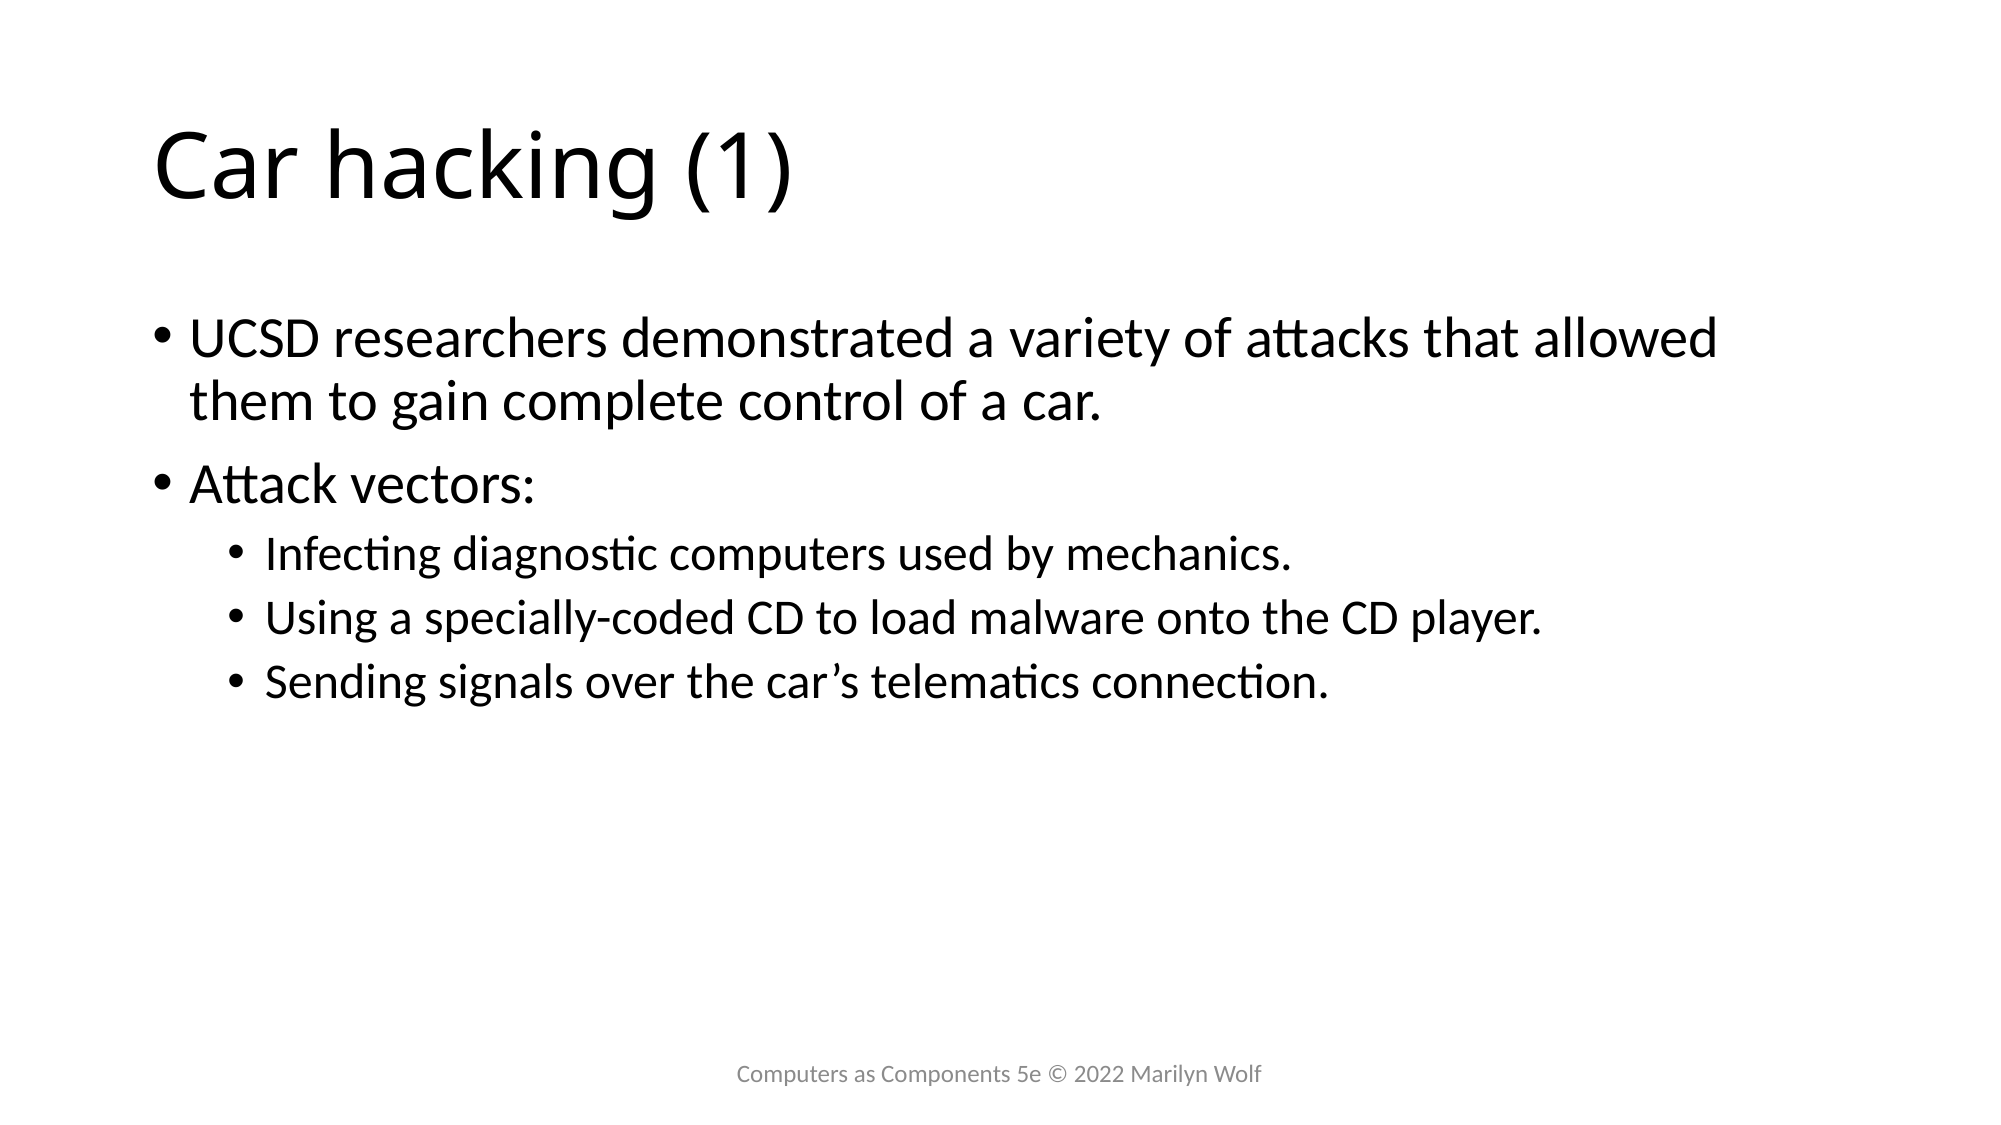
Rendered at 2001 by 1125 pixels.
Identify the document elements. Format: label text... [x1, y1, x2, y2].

footer Computers as Components 5e © 2022 Marilyn Wolf [662, 1042, 1338, 1103]
list UCSD researchers demonstrated a variety of attacks that allowed them to gain complete control of a car. Attack vectors: Infecting diagnostic computers used by mechanics. Using a specially-coded CD to load malware onto the CD player. Sending signals over the car’s telematics connection. [137, 299, 1863, 1014]
title Car hacking (1) [137, 59, 1863, 278]
